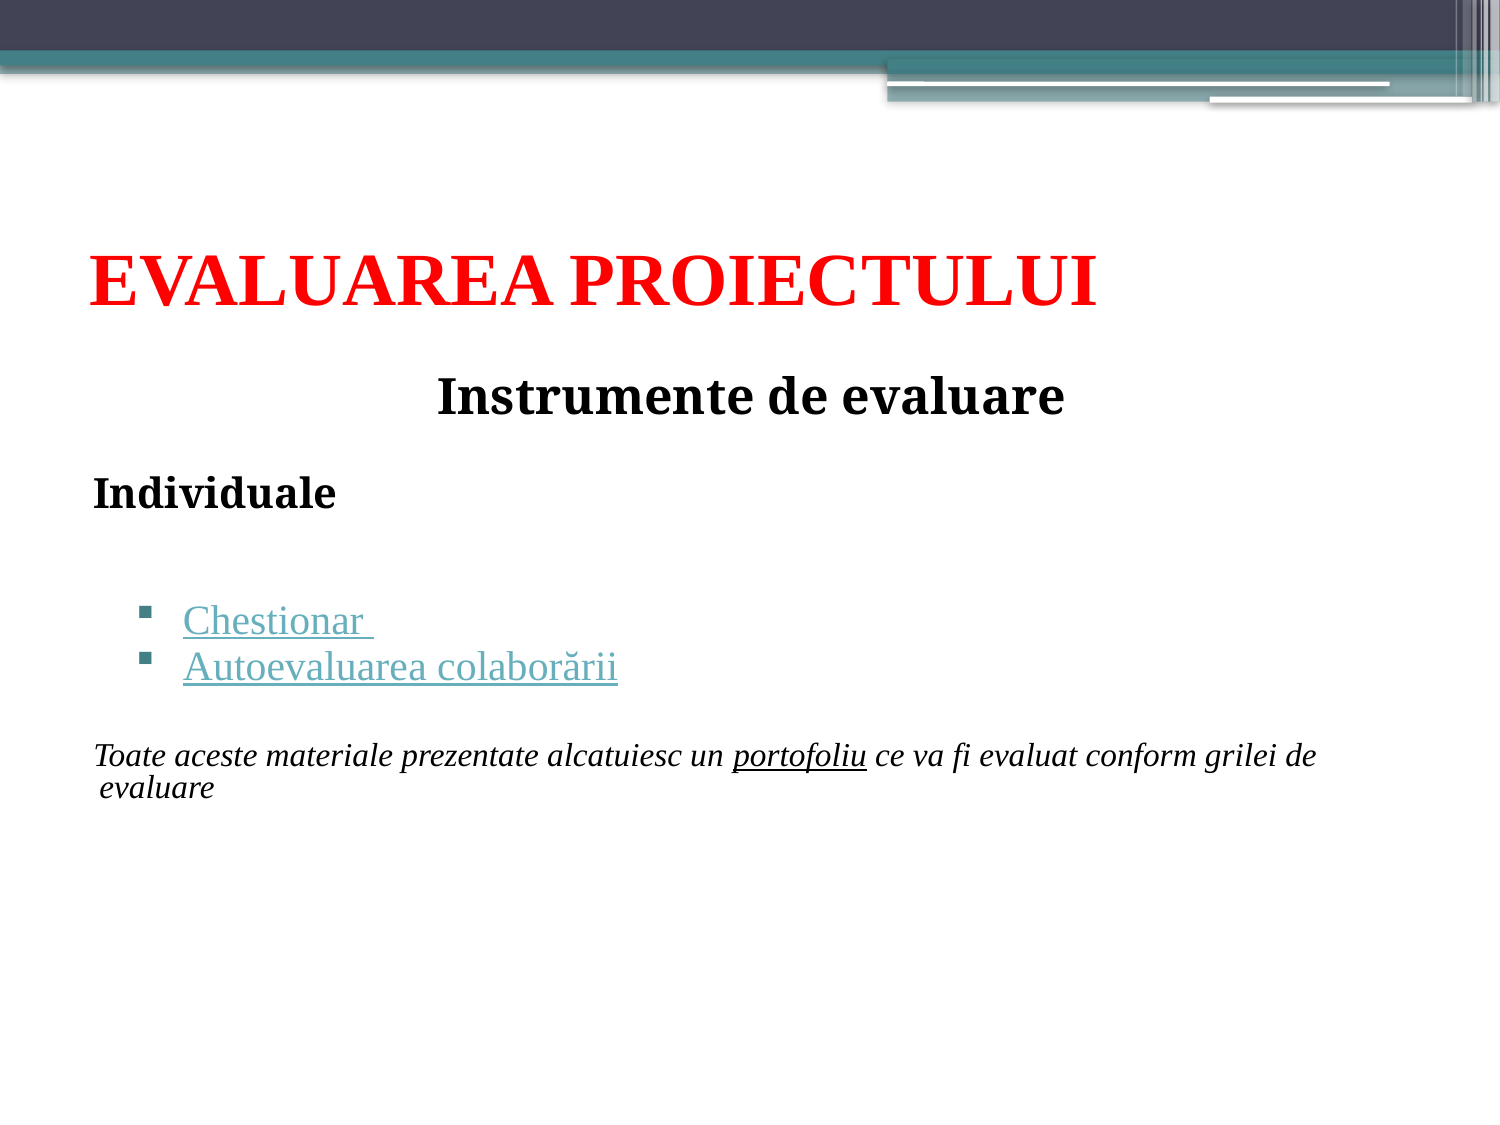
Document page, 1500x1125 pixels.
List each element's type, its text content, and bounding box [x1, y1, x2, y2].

list Instrumente de evaluare Individuale Chestionar Autoevaluarea colaborării Toate aceste materiale prezentate alcatuiesc un portofoliu ce va fi evaluat conform grilei de evaluare [75, 368, 1425, 1079]
title EVALUAREA PROIECTULUI [75, 187, 1425, 363]
